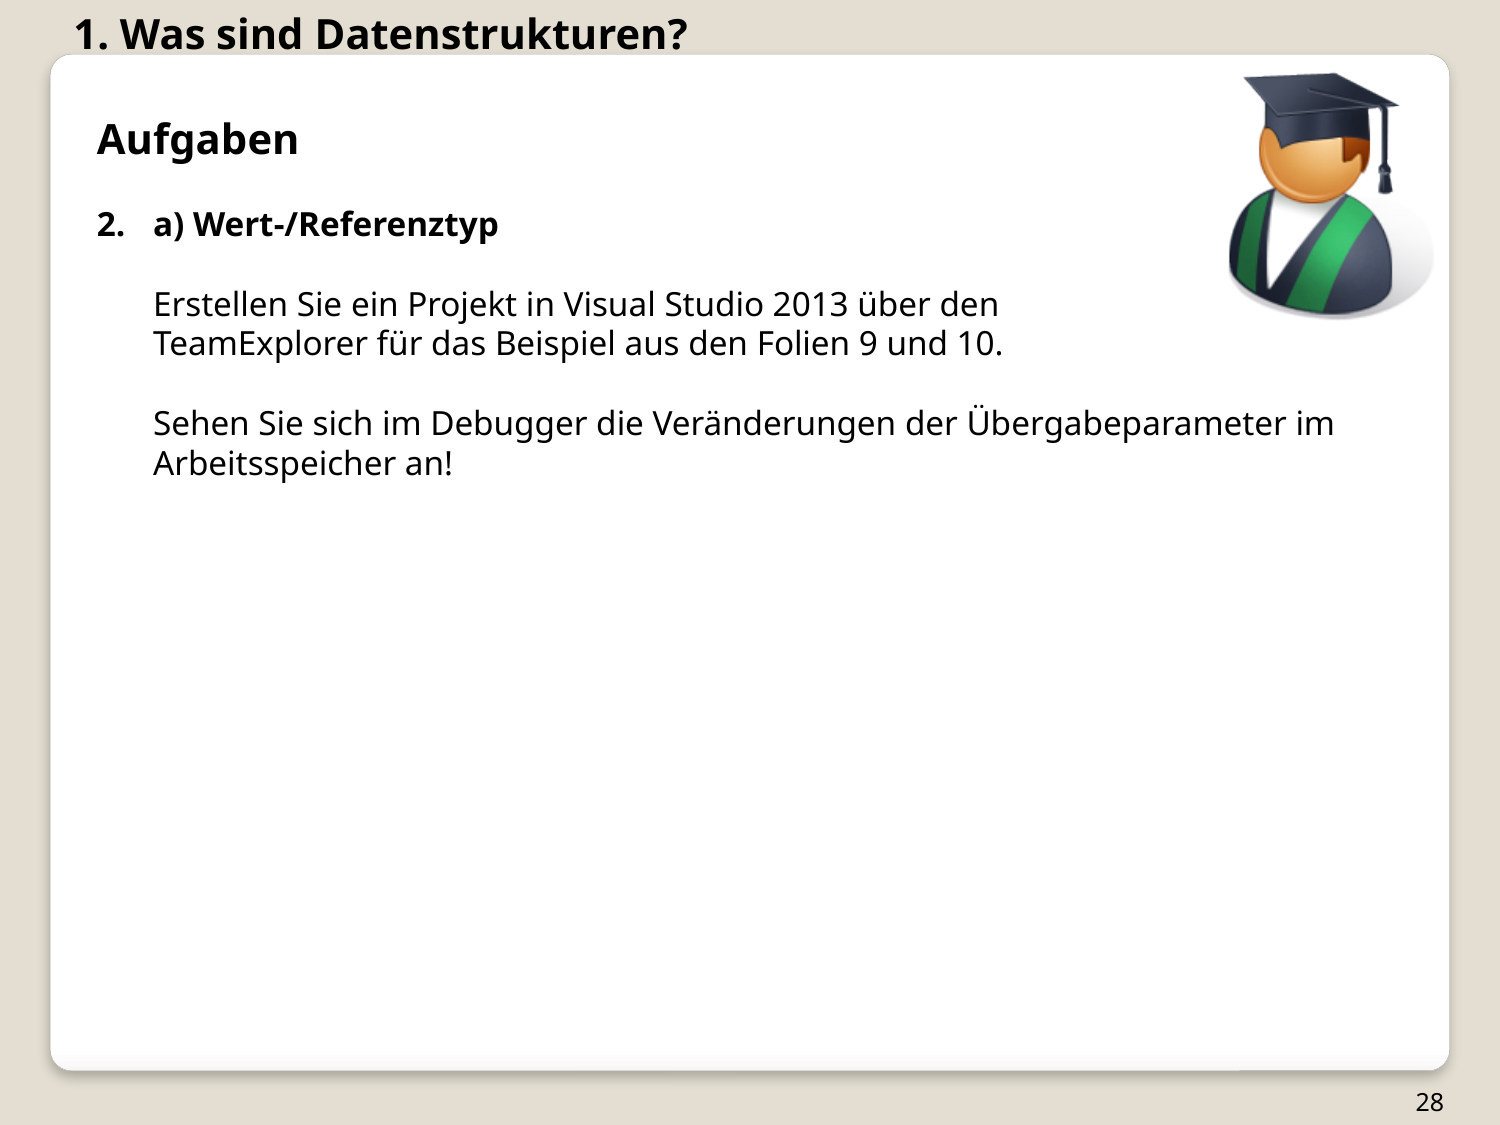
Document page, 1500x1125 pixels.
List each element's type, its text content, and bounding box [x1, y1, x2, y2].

text_box Aufgaben a) Wert-/Referenztyp Erstellen Sie ein Projekt in Visual Studio 2013 über den TeamExplorer für das Beispiel aus den Folien 9 und 10. Sehen Sie sich im Debugger die Veränderungen der Übergabeparameter im Arbeitsspeicher an! [82, 105, 1442, 570]
text_box 1. Was sind Datenstrukturen? [58, 0, 1325, 65]
picture [1195, 58, 1477, 341]
